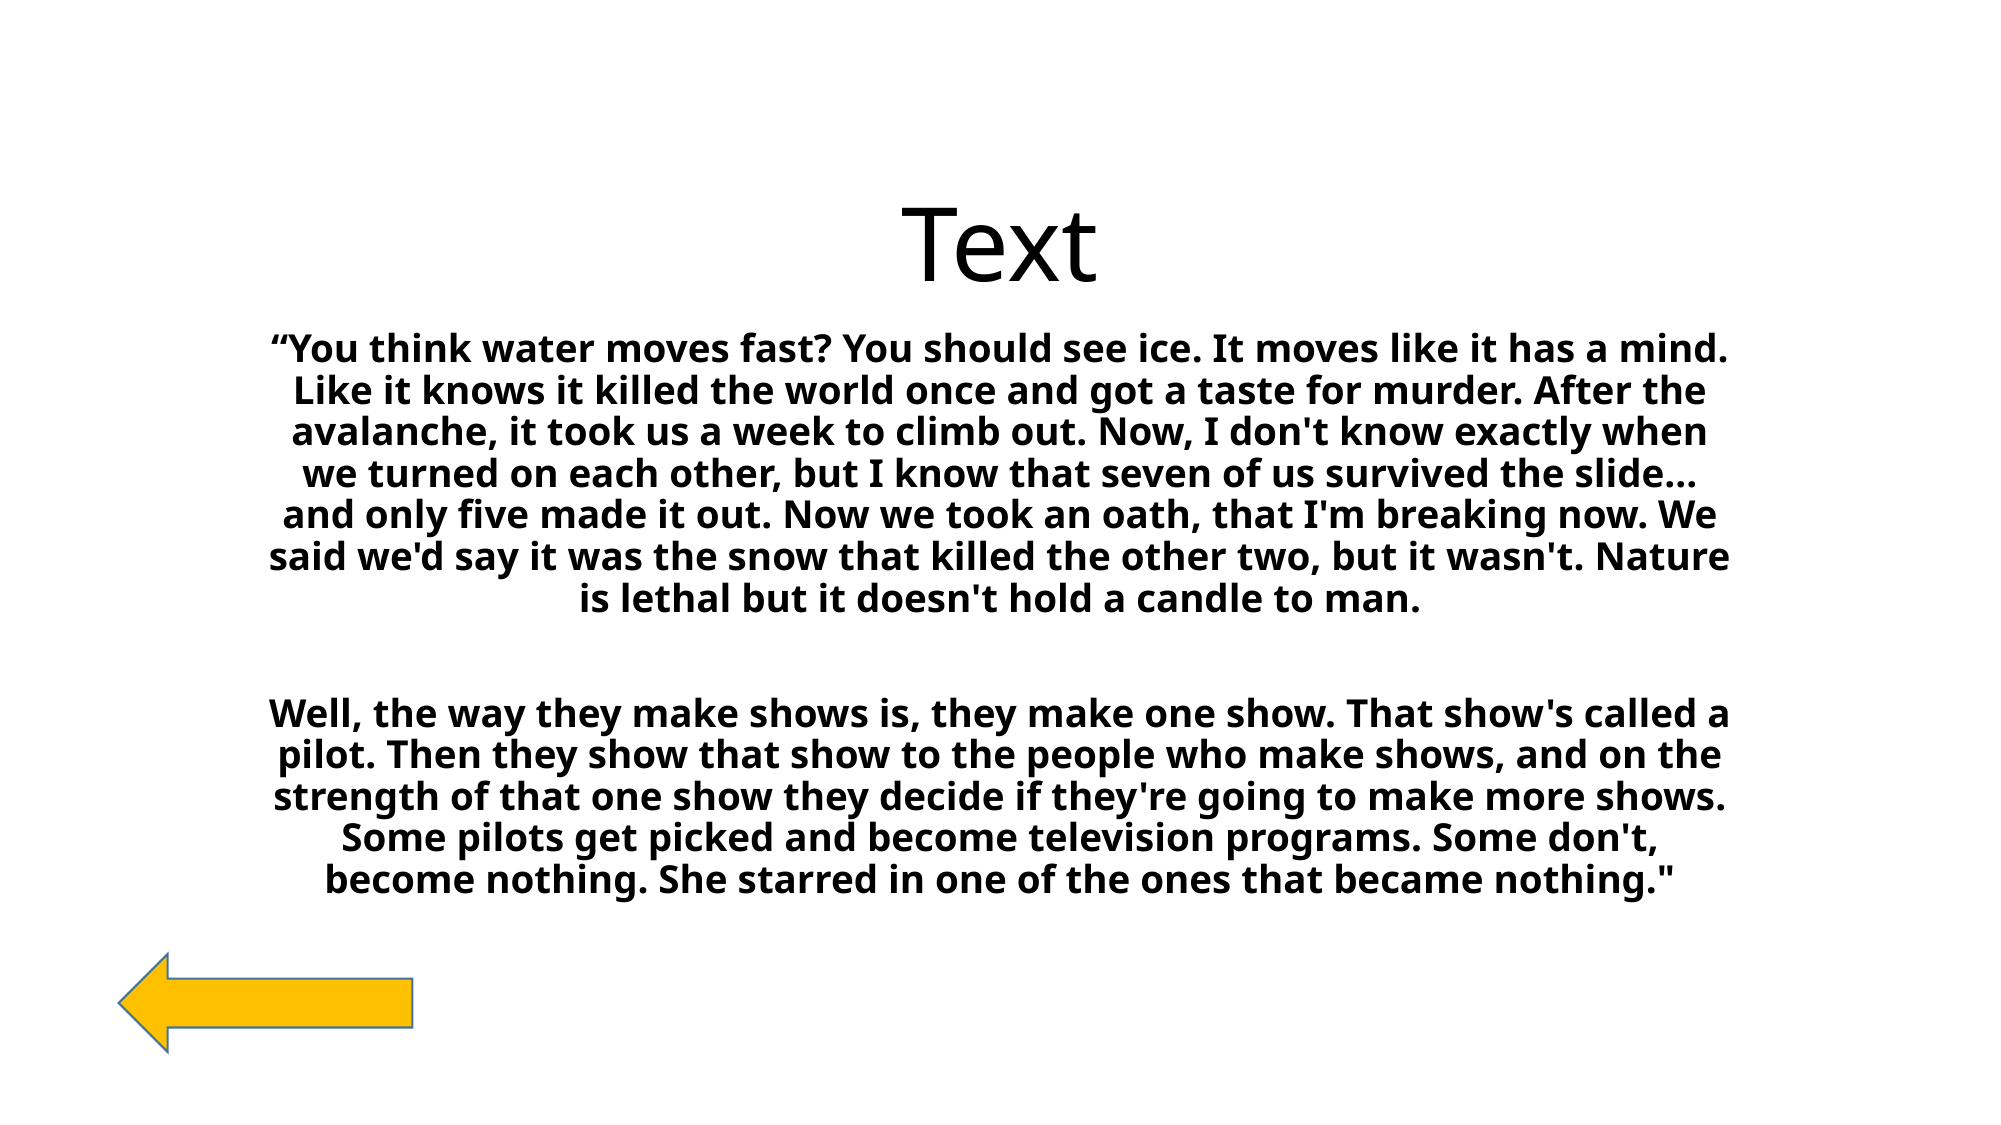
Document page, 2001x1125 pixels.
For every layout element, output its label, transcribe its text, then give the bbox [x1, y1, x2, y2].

text_box [117, 951, 414, 1055]
subtitle “You think water moves fast? You should see ice. It moves like it has a mind. Like it knows it killed the world once and got a taste for murder. After the avalanche, it took us a week to climb out. Now, I don't know exactly when we turned on each other, but I know that seven of us survived the slide... and only five made it out. Now we took an oath, that I'm breaking now. We said we'd say it was the snow that killed the other two, but it wasn't. Nature is lethal but it doesn't hold a candle to man. Well, the way they make shows is, they make one show. That show's called a pilot. Then they show that show to the people who make shows, and on the strength of that one show they decide if they're going to make more shows. Some pilots get picked and become television programs. Some don't, become nothing. She starred in one of the ones that became nothing." [249, 322, 1750, 941]
title Text [249, 184, 1750, 312]
